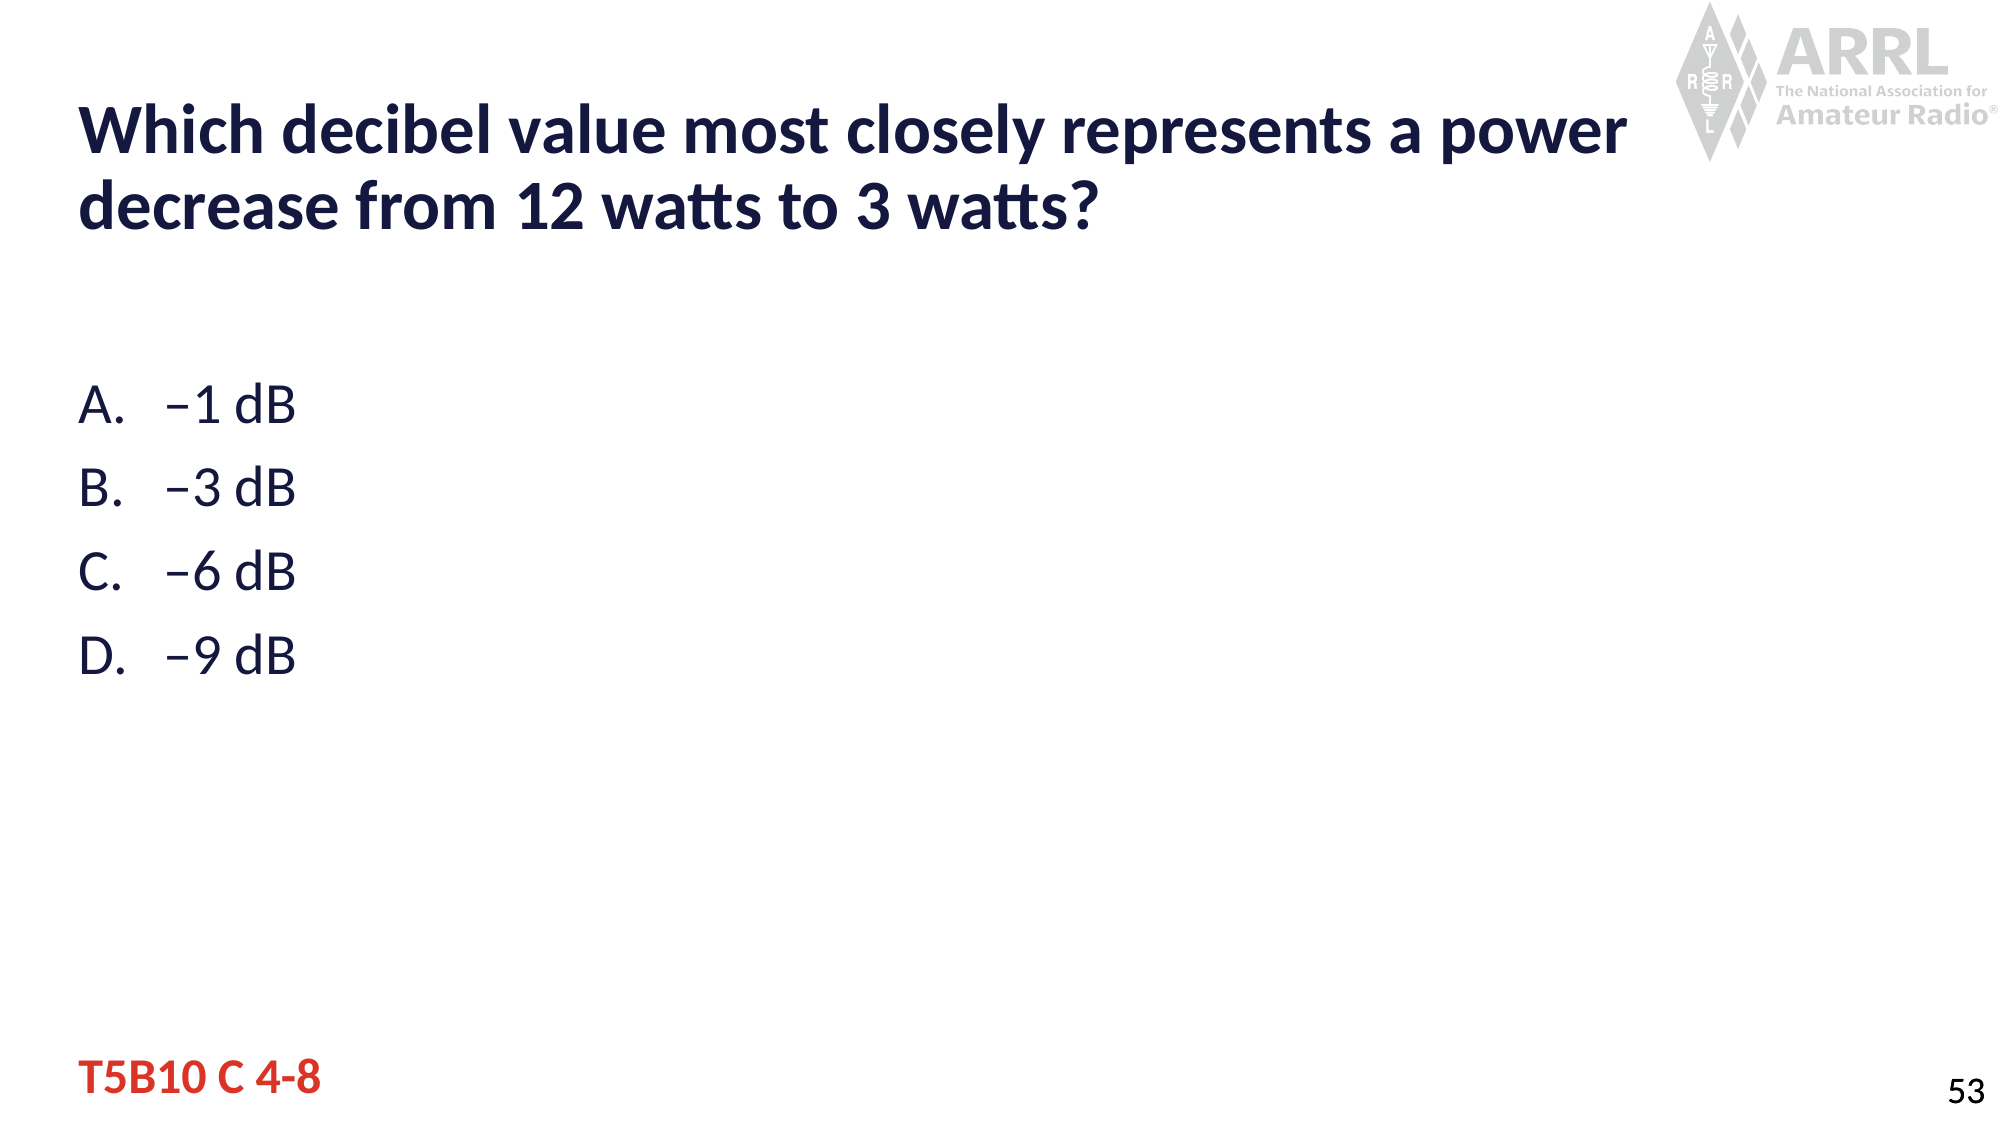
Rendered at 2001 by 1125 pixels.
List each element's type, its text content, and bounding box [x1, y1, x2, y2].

text_box T5B10 C 4-8 [63, 1036, 921, 1112]
list –1 dB –3 dB –6 dB –9 dB [63, 365, 1863, 989]
picture [1674, 0, 2000, 164]
title Which decibel value most closely represents a power decrease from 12 watts to 3 watts? [63, 59, 1863, 278]
